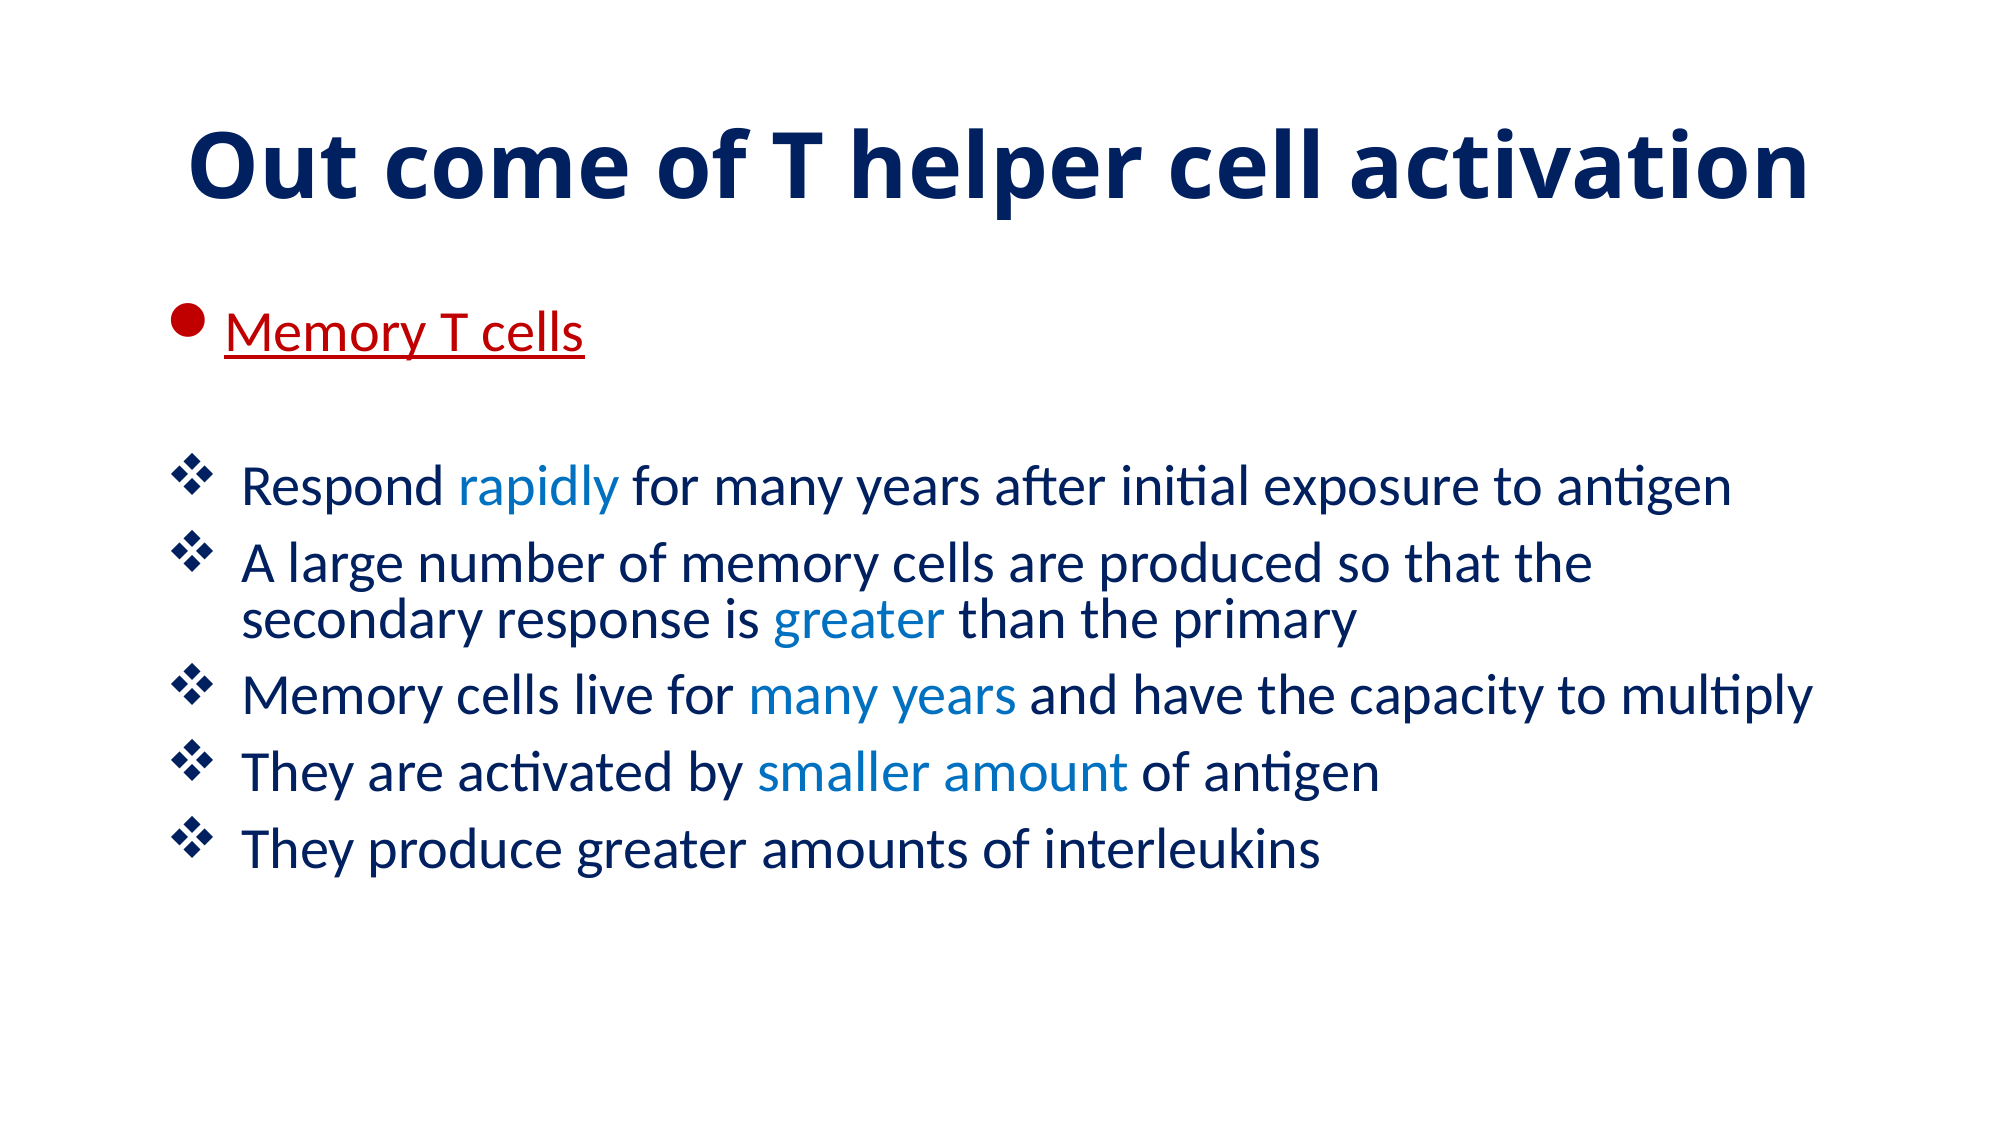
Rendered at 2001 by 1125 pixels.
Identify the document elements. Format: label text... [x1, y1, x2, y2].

list Memory T cells Respond rapidly for many years after initial exposure to antigen A large number of memory cells are produced so that the secondary response is greater than the primary Memory cells live for many years and have the capacity to multiply They are activated by smaller amount of antigen They produce greater amounts of interleukins [137, 299, 1863, 1014]
title Out come of T helper cell activation [137, 59, 1863, 278]
